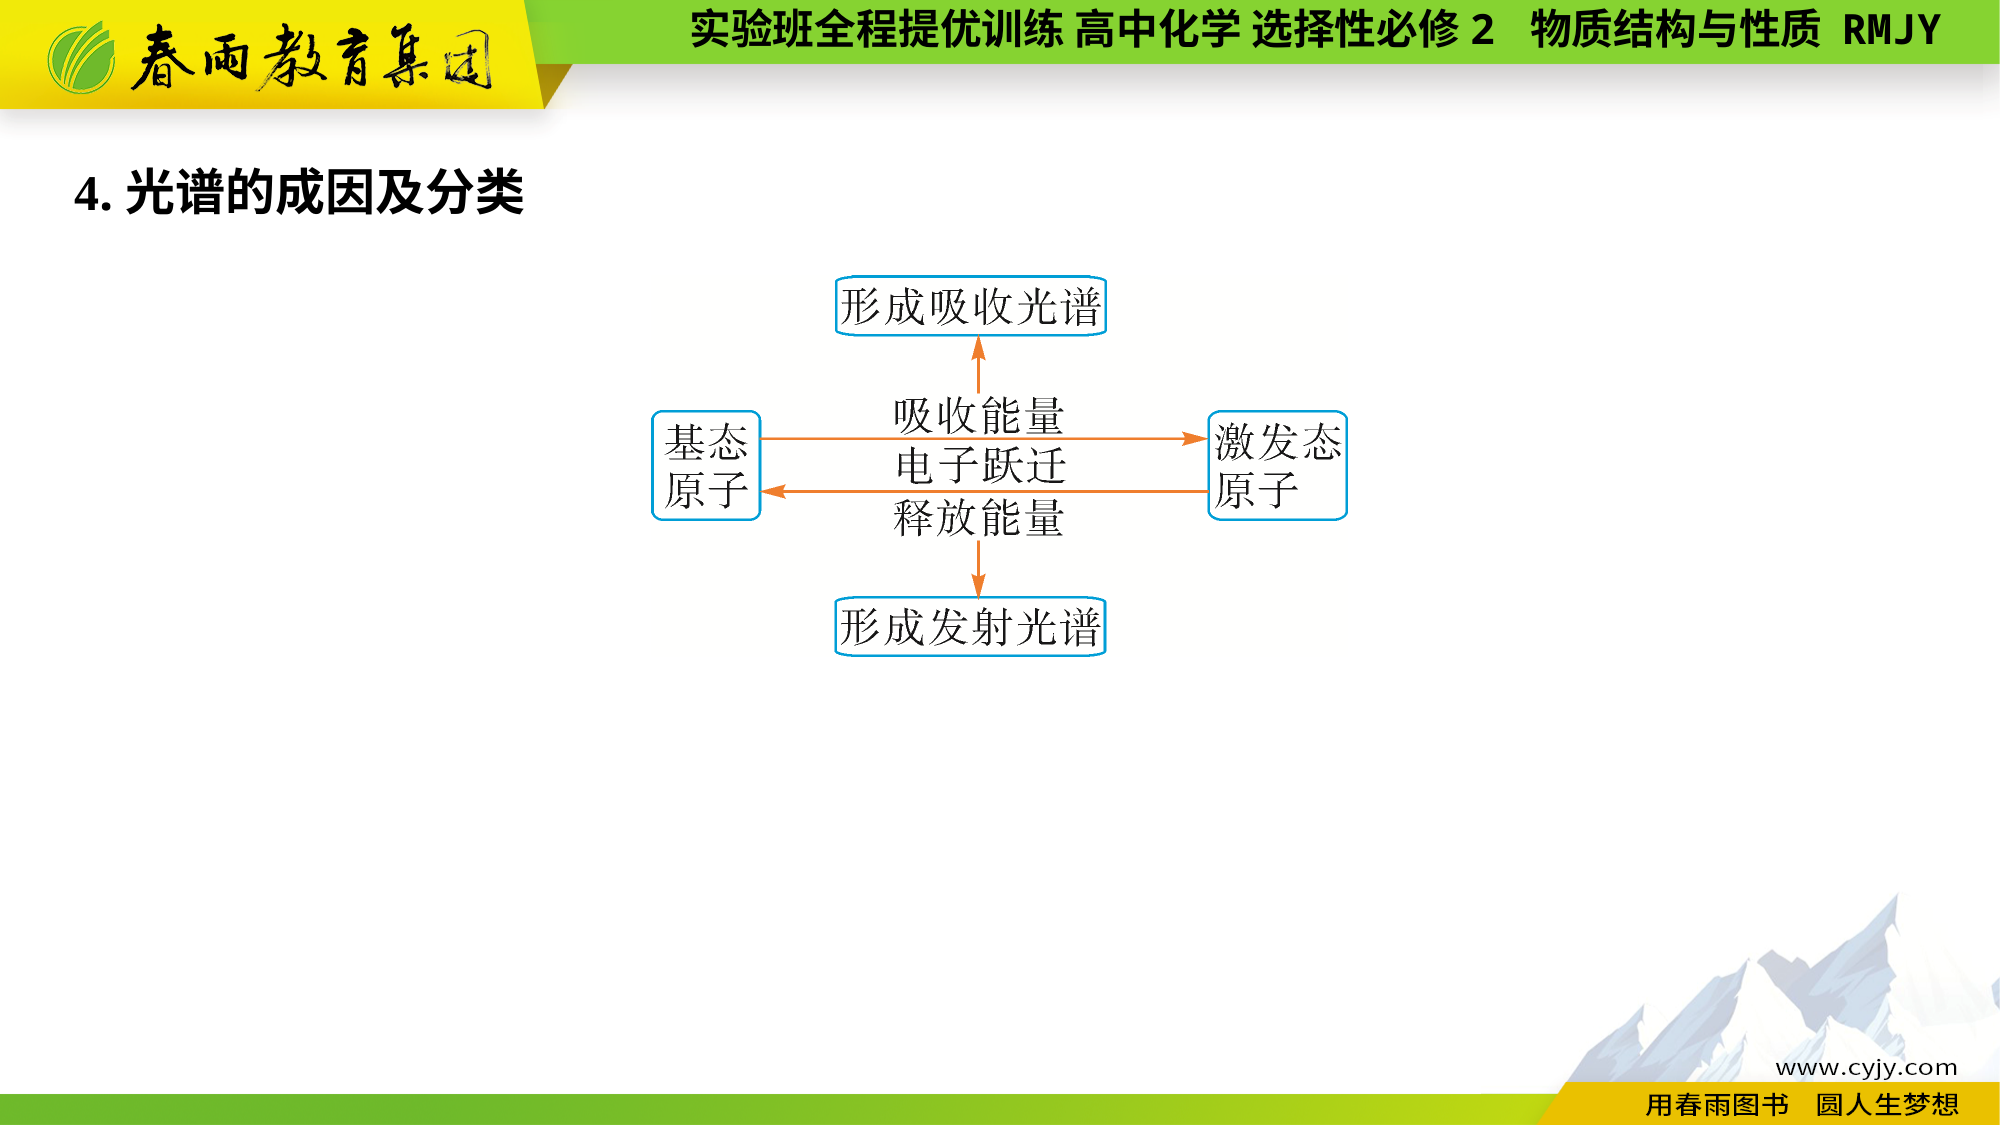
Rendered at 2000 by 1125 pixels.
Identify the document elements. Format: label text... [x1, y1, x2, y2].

picture [0, 0, 2000, 1125]
list 4.光谱的成因及分类 [59, 122, 1944, 217]
